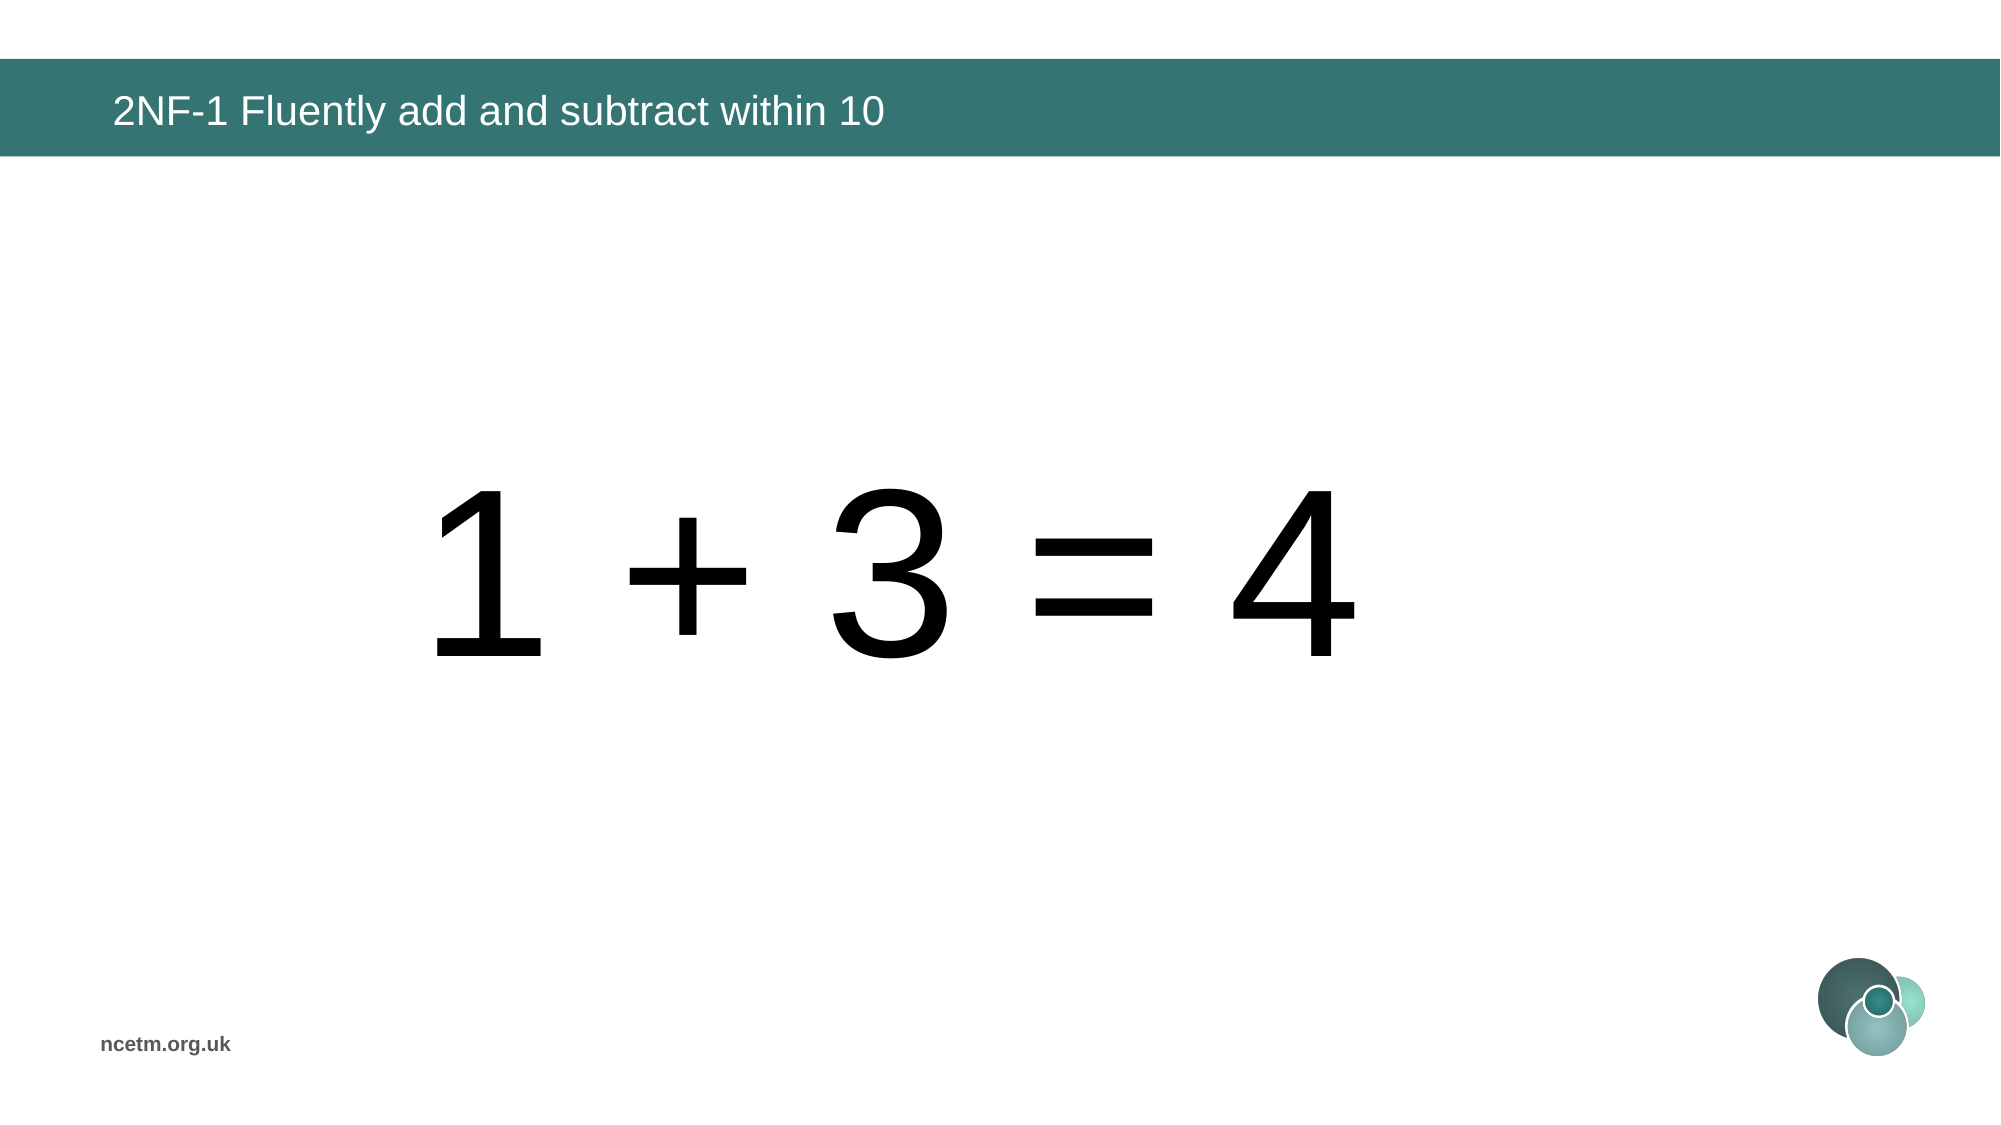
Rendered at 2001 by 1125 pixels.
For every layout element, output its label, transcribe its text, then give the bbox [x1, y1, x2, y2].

text_box 1 + 3 = [404, 409, 1213, 712]
text_box 4 [1213, 409, 1377, 712]
title 2NF-1 Fluently add and subtract within 10 [97, 76, 1945, 147]
picture [1818, 958, 1925, 1056]
